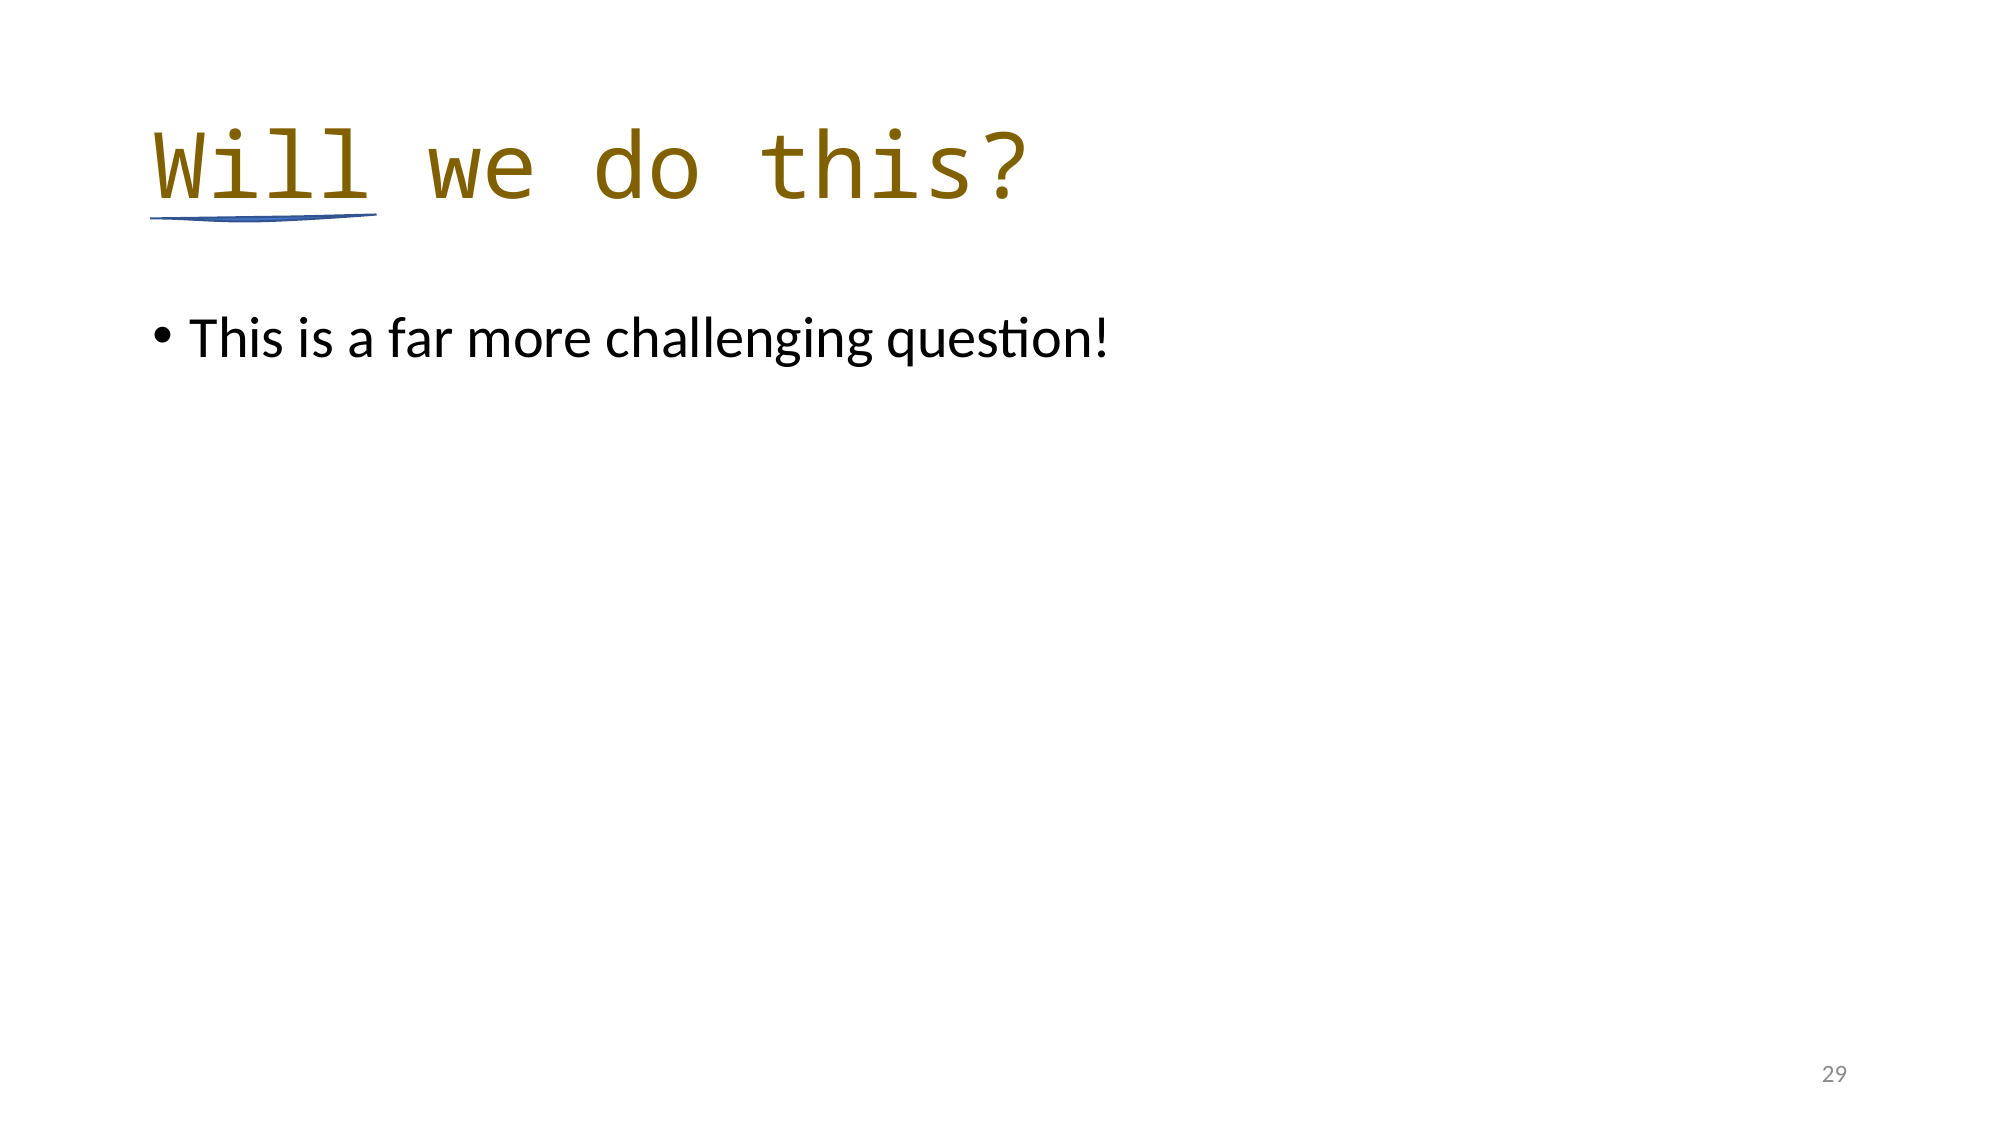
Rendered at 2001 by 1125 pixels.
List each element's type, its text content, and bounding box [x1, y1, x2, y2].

title Will we do this? [137, 59, 1863, 278]
text_box [149, 213, 377, 223]
slide_number 29 [1412, 1042, 1863, 1103]
list This is a far more challenging question! [137, 299, 1863, 1014]
